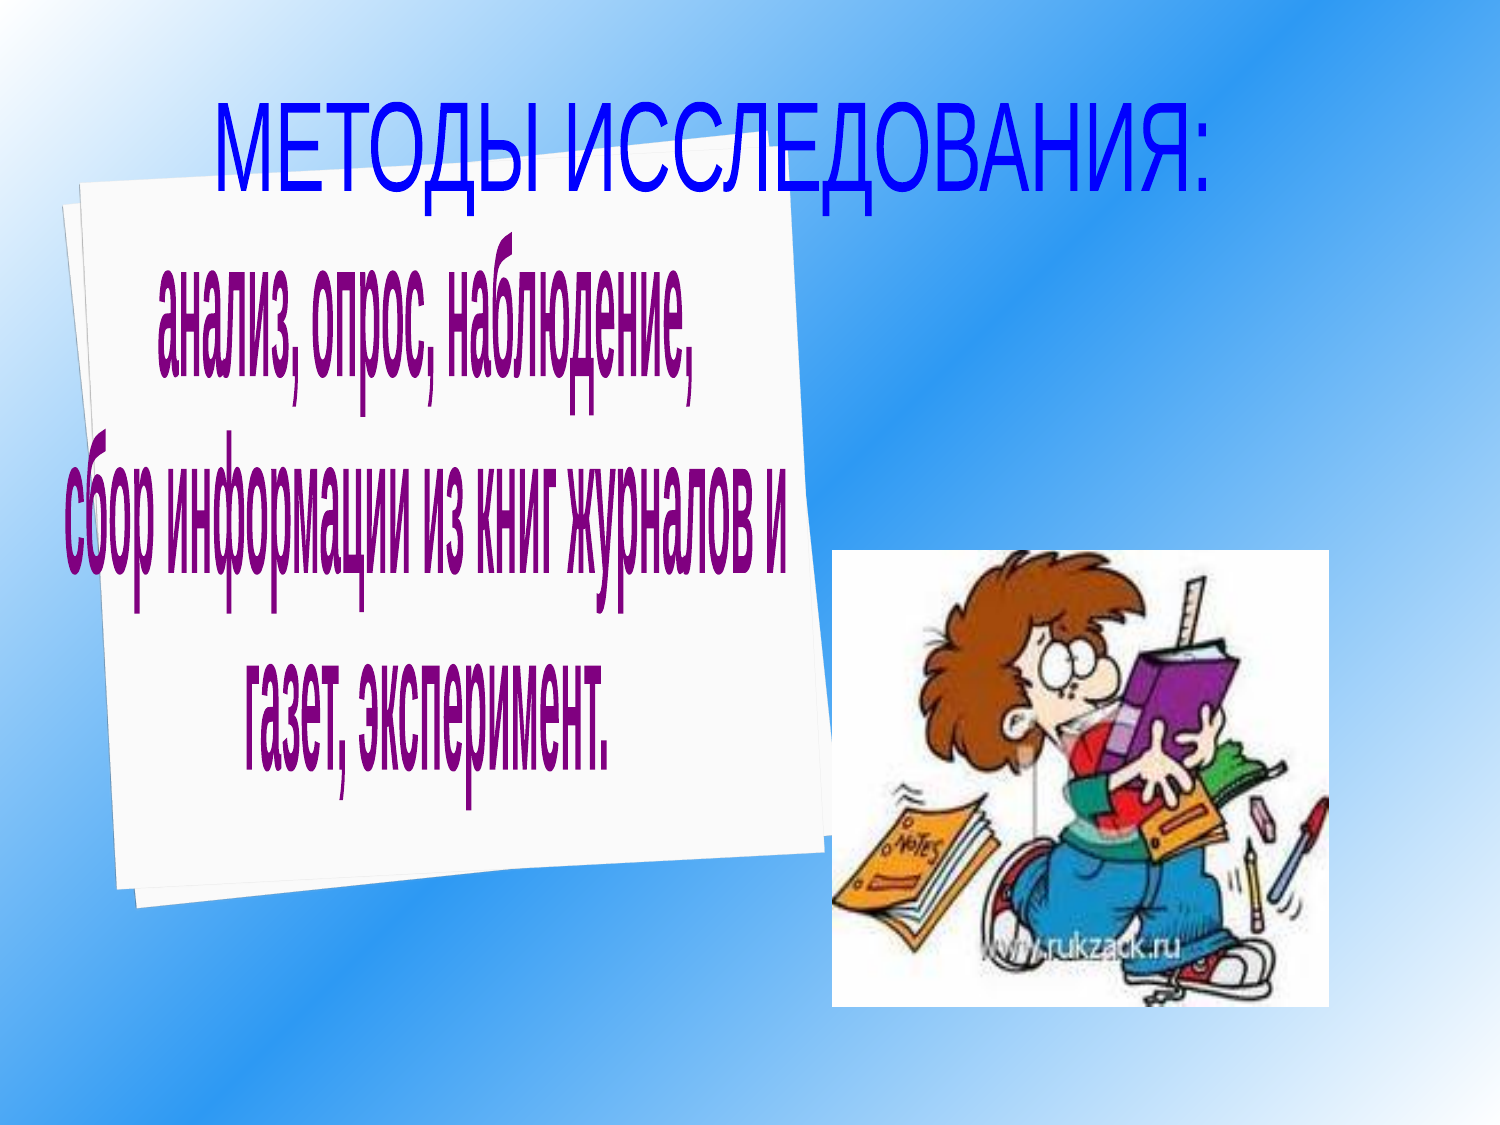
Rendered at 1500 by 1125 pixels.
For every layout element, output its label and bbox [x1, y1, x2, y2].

picture [832, 550, 1329, 1007]
